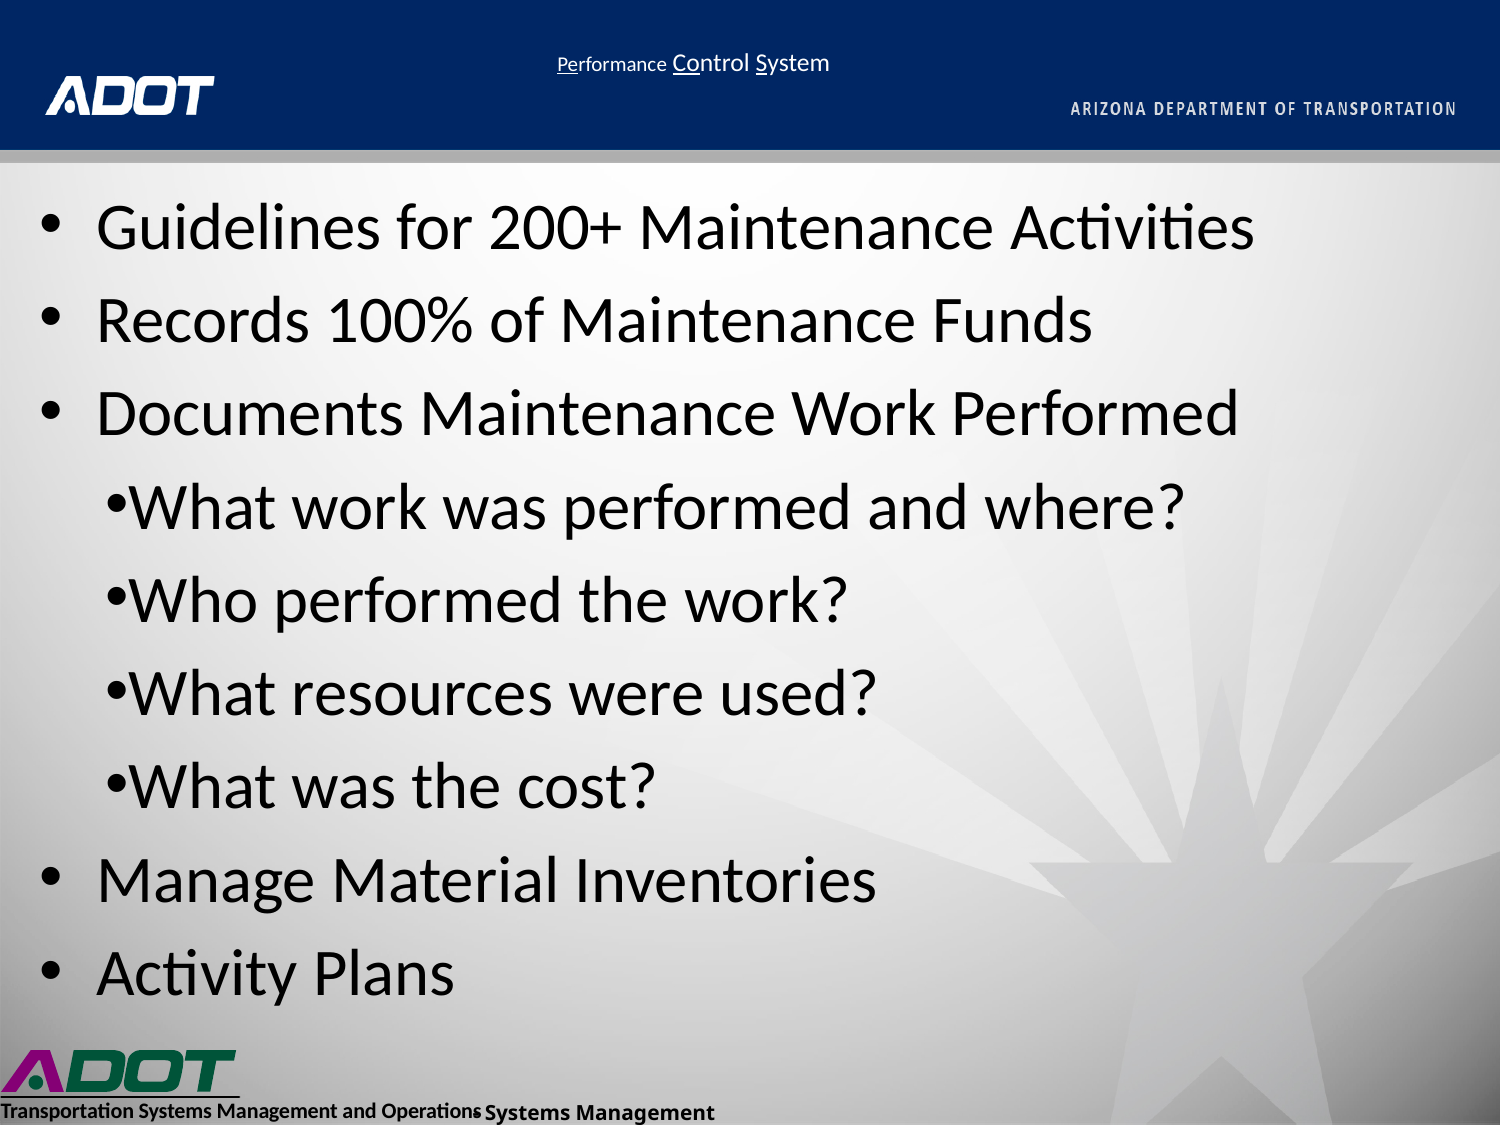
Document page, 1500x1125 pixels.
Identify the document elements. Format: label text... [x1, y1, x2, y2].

title Performance Control System [87, 37, 1300, 113]
text_box - Systems Management [487, 1091, 730, 1125]
list Guidelines for 200+ Maintenance Activities Records 100% of Maintenance Funds Documents Maintenance Work Performed What work was performed and where? Who performed the work? What resources were used? What was the cost? Manage Material Inventories Activity Plans [24, 174, 1275, 918]
picture [0, 0, 1500, 1125]
